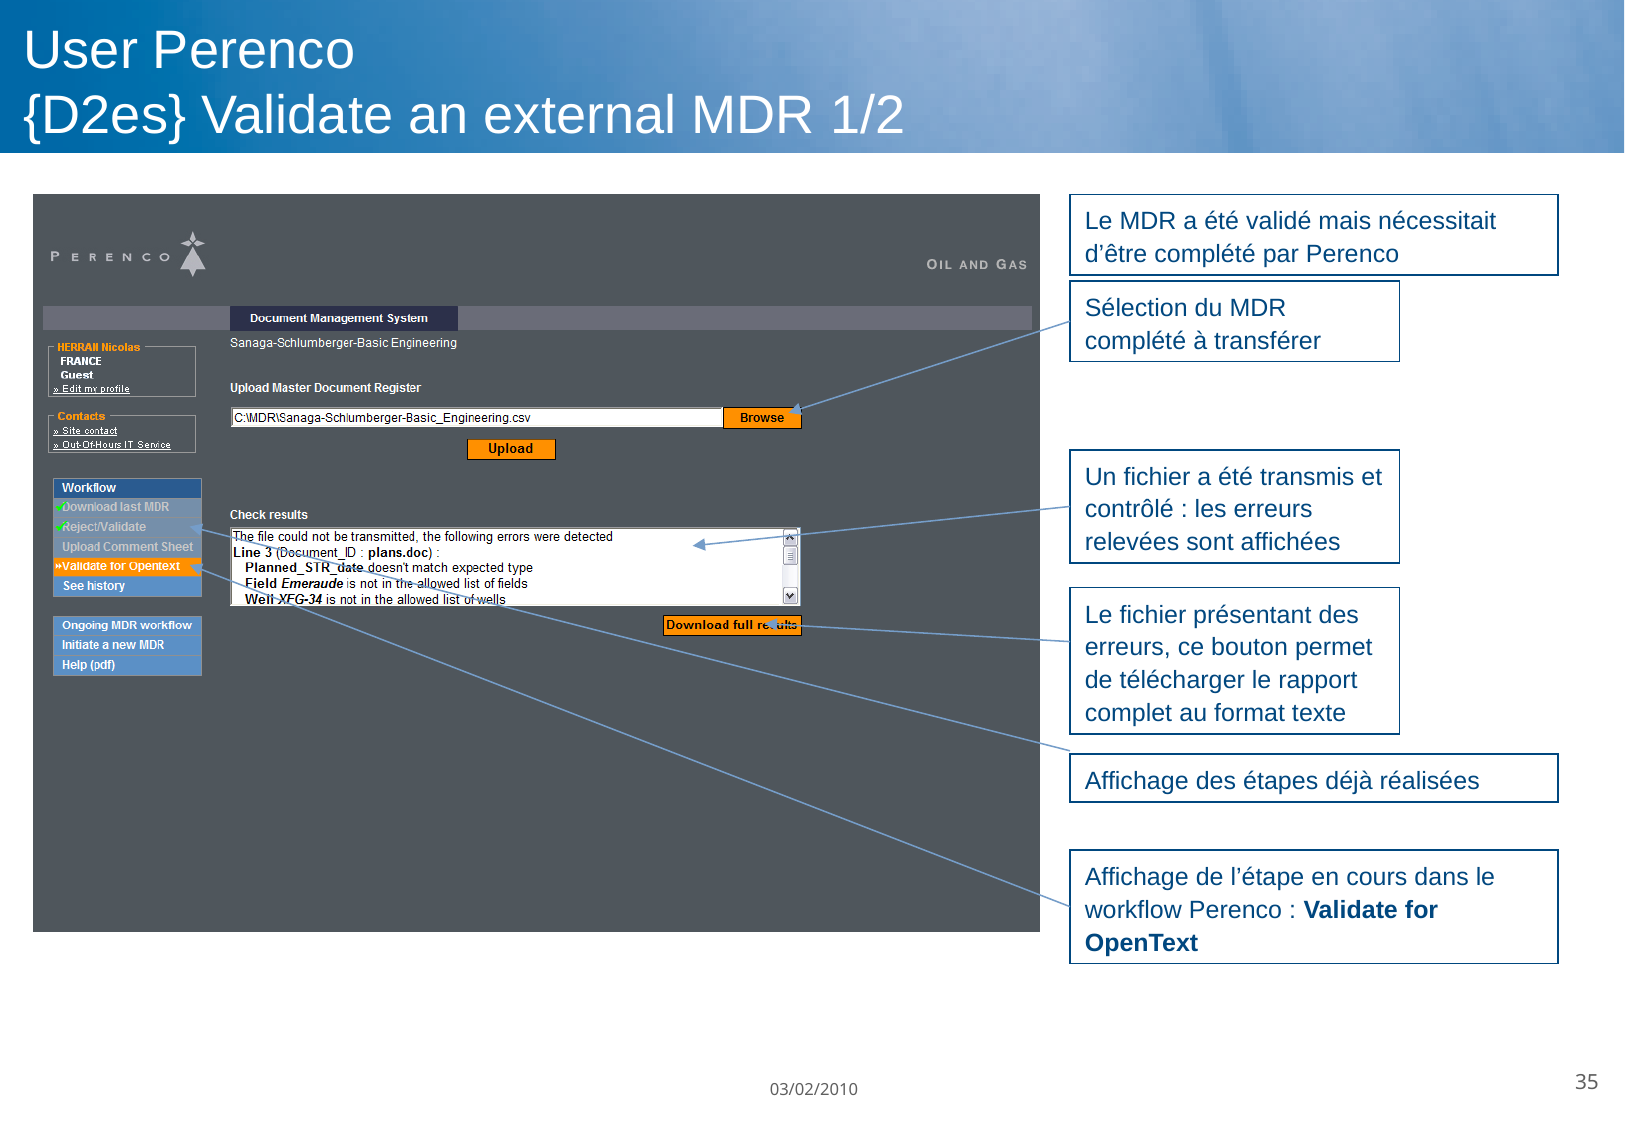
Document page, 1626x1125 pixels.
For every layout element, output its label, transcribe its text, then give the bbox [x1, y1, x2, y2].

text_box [692, 507, 1071, 546]
picture [33, 194, 1040, 933]
slide_number 35 [13, 1060, 1615, 1104]
footer 03/02/2010 [14, 1070, 1615, 1104]
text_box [189, 758, 1071, 907]
text_box Affichage des étapes déjà réalisées [1076, 754, 1558, 802]
text_box Le MDR a été validé mais nécessitait d’être complété par Perenco [1070, 194, 1558, 275]
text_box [189, 526, 1071, 751]
text_box Un fichier a été transmis et contrôlé : les erreurs relevées sont affichées [1070, 449, 1400, 564]
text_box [788, 321, 1071, 414]
text_box Sélection du MDR complété à transférer [1070, 280, 1400, 362]
text_box Affichage de l’étape en cours dans le workflow Perenco : Validate for OpenText [1070, 849, 1558, 964]
text_box Le fichier présentant des erreurs, ce bouton permet de télécharger le rapport complet au format texte [1078, 587, 1400, 734]
title User Perenco {D2es} Validate an external MDR 1/2 [0, 0, 1625, 153]
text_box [764, 623, 1071, 642]
